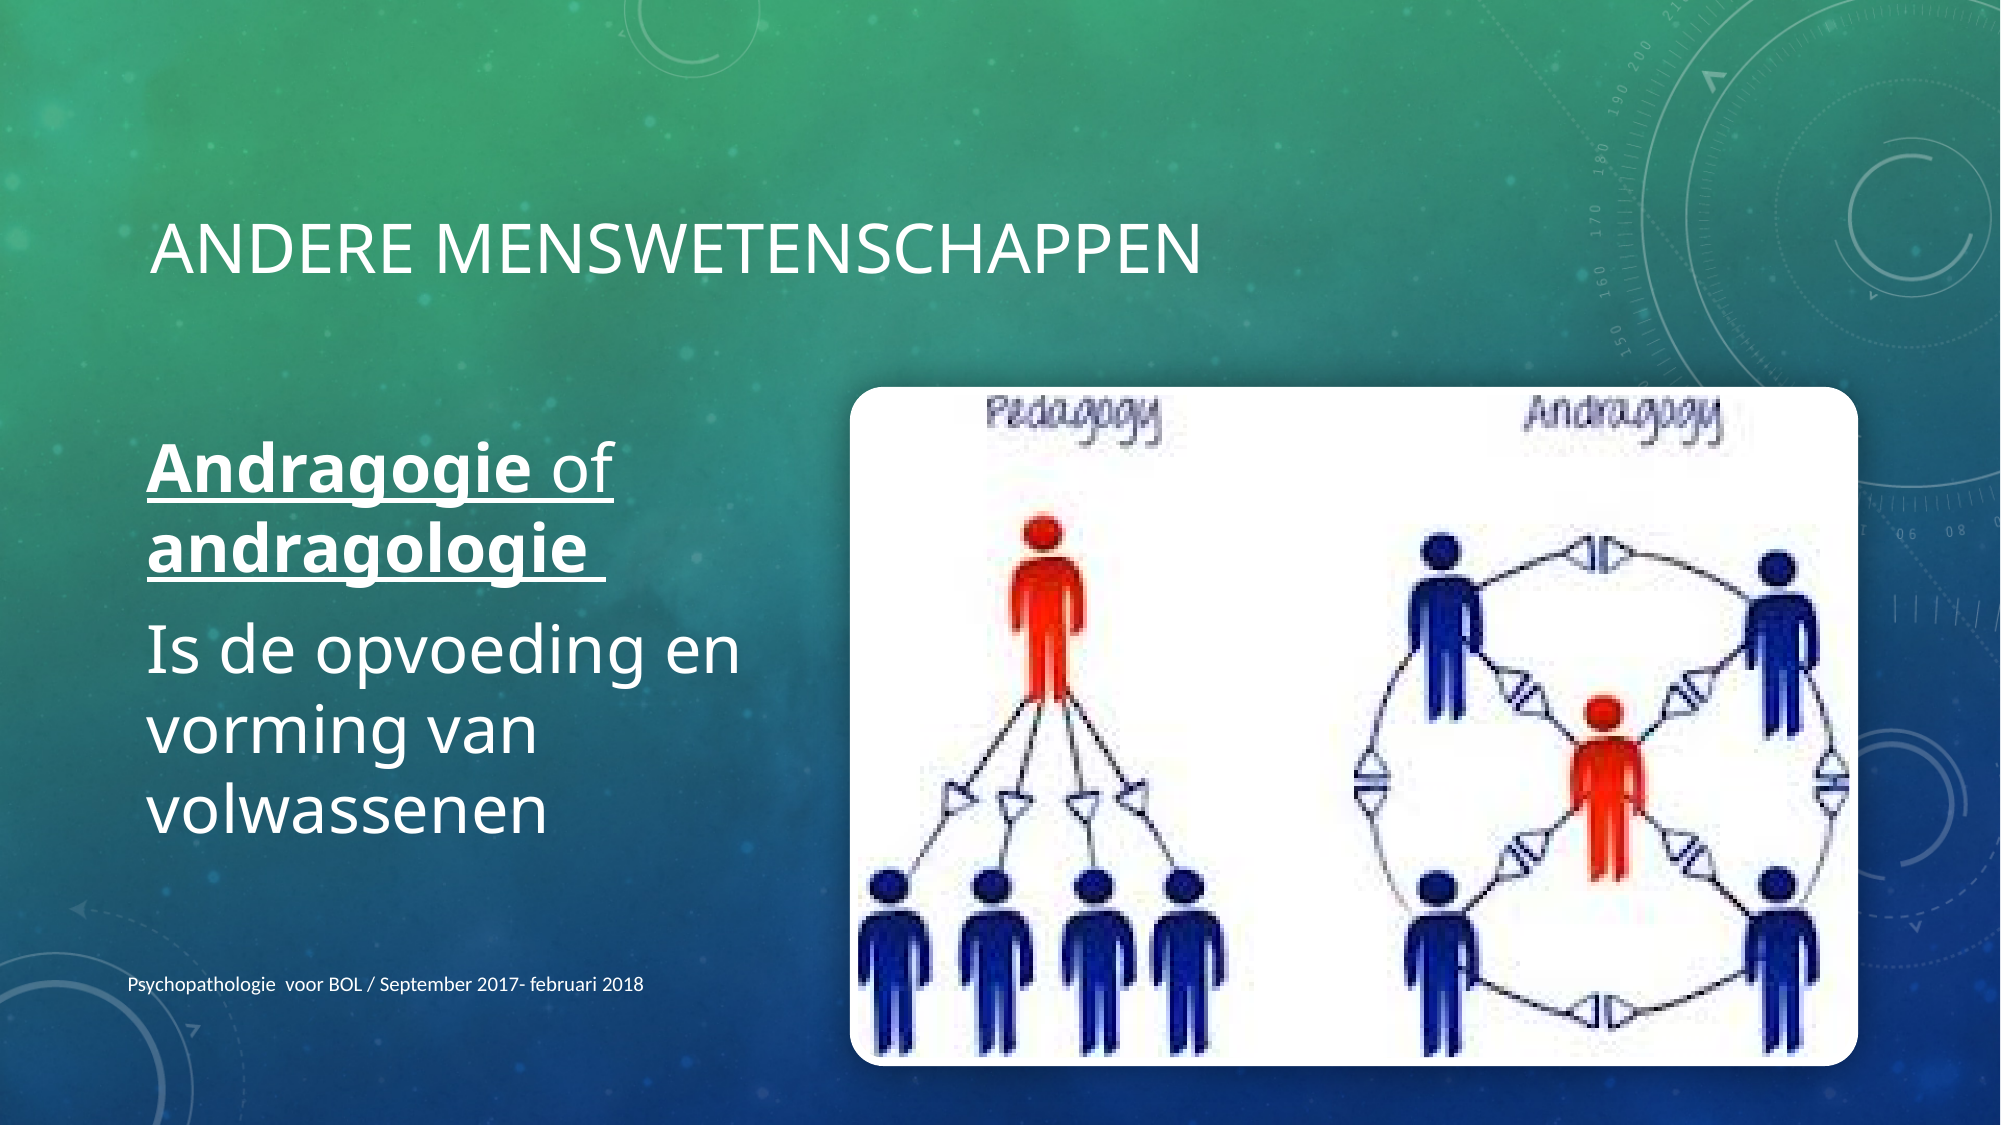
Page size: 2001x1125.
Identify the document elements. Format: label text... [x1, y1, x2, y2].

picture [0, 0, 2001, 1125]
footer Psychopathologie voor BOL / September 2017- februari 2018 [112, 963, 847, 1025]
list Andragogie of andragologie Is de opvoeding en vorming van volwassenen [131, 370, 789, 963]
title Andere menswetenschappen [135, 132, 1691, 371]
